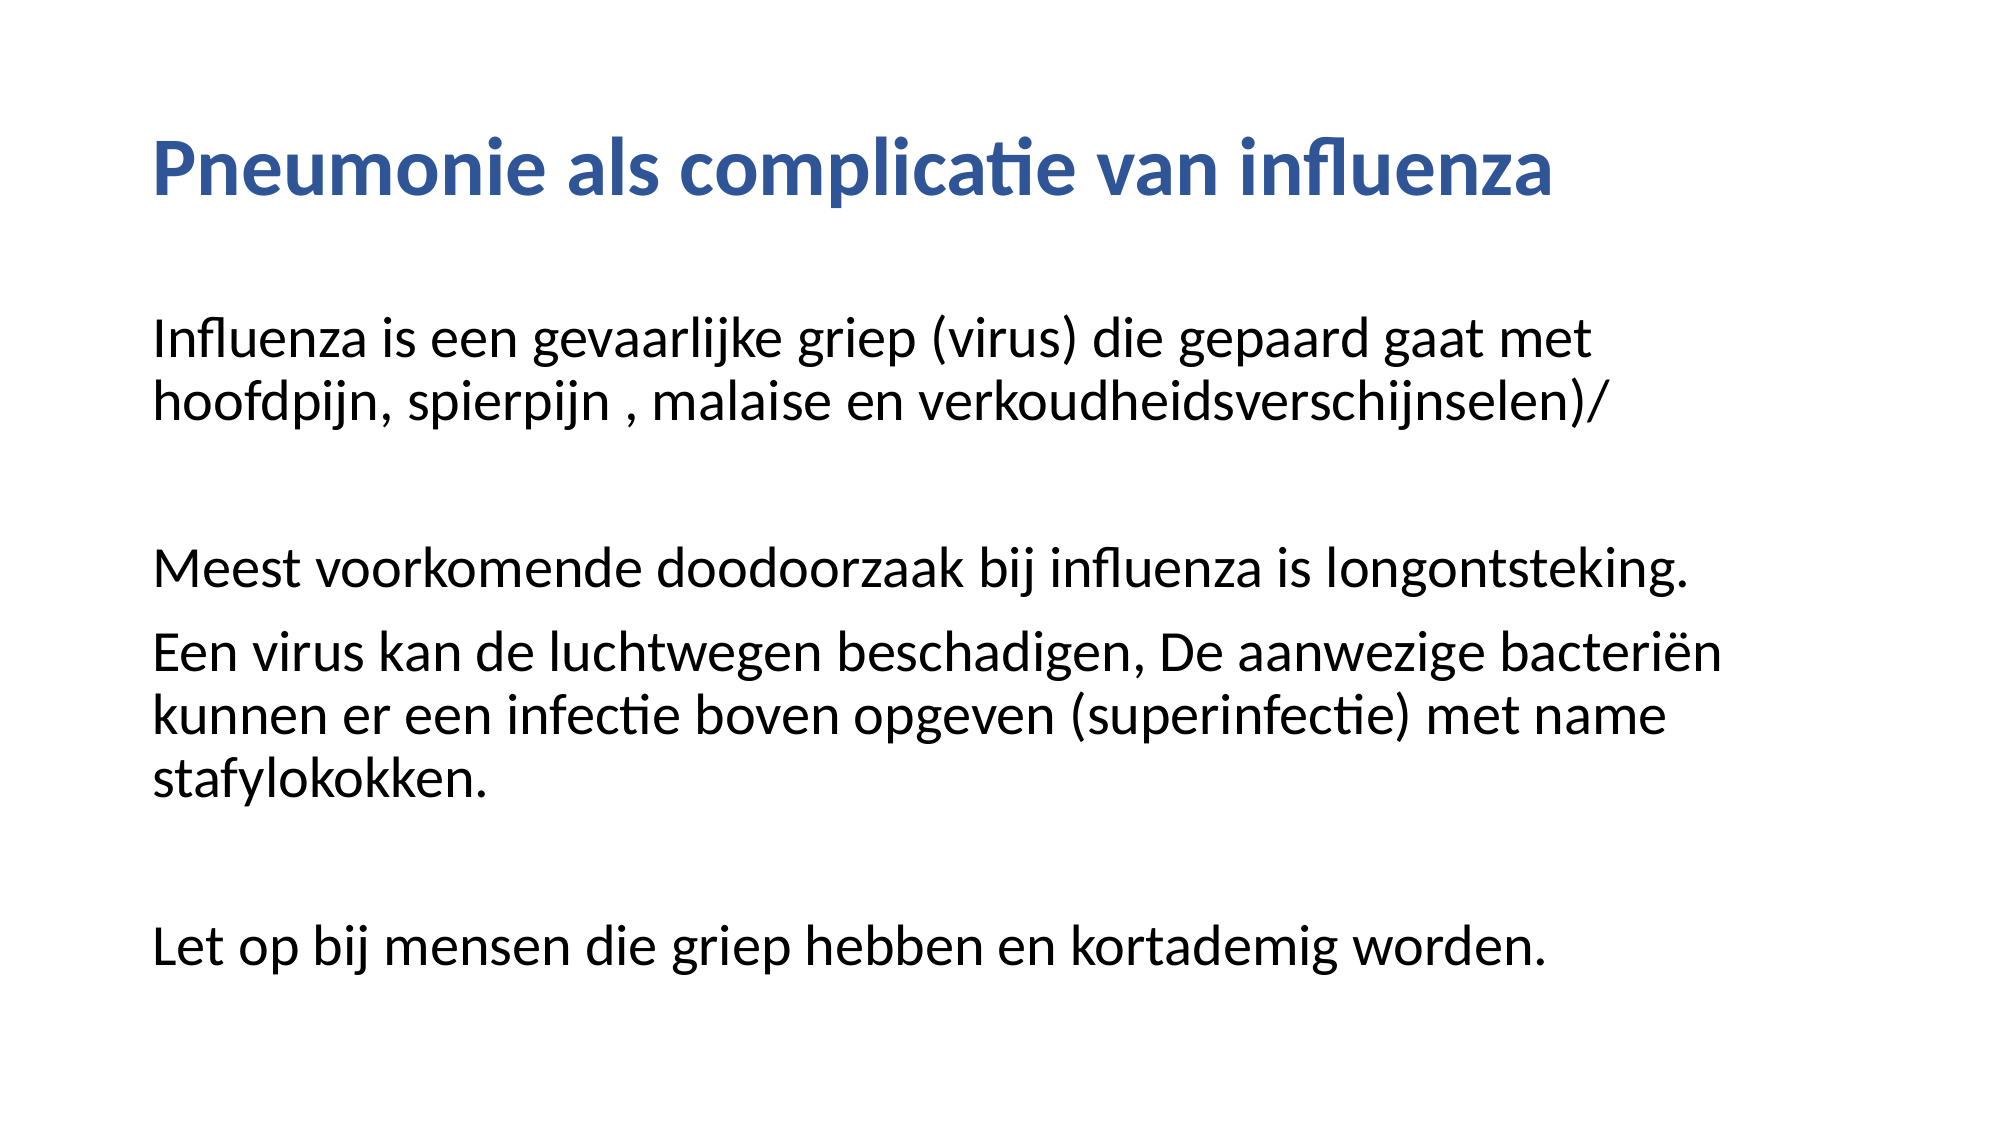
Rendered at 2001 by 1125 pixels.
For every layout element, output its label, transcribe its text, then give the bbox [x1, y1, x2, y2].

list Influenza is een gevaarlijke griep (virus) die gepaard gaat met hoofdpijn, spierpijn , malaise en verkoudheidsverschijnselen)/ Meest voorkomende doodoorzaak bij influenza is longontsteking. Een virus kan de luchtwegen beschadigen, De aanwezige bacteriën kunnen er een infectie boven opgeven (superinfectie) met name stafylokokken. Let op bij mensen die griep hebben en kortademig worden. [137, 299, 1863, 1014]
title Pneumonie als complicatie van influenza [137, 59, 1863, 278]
